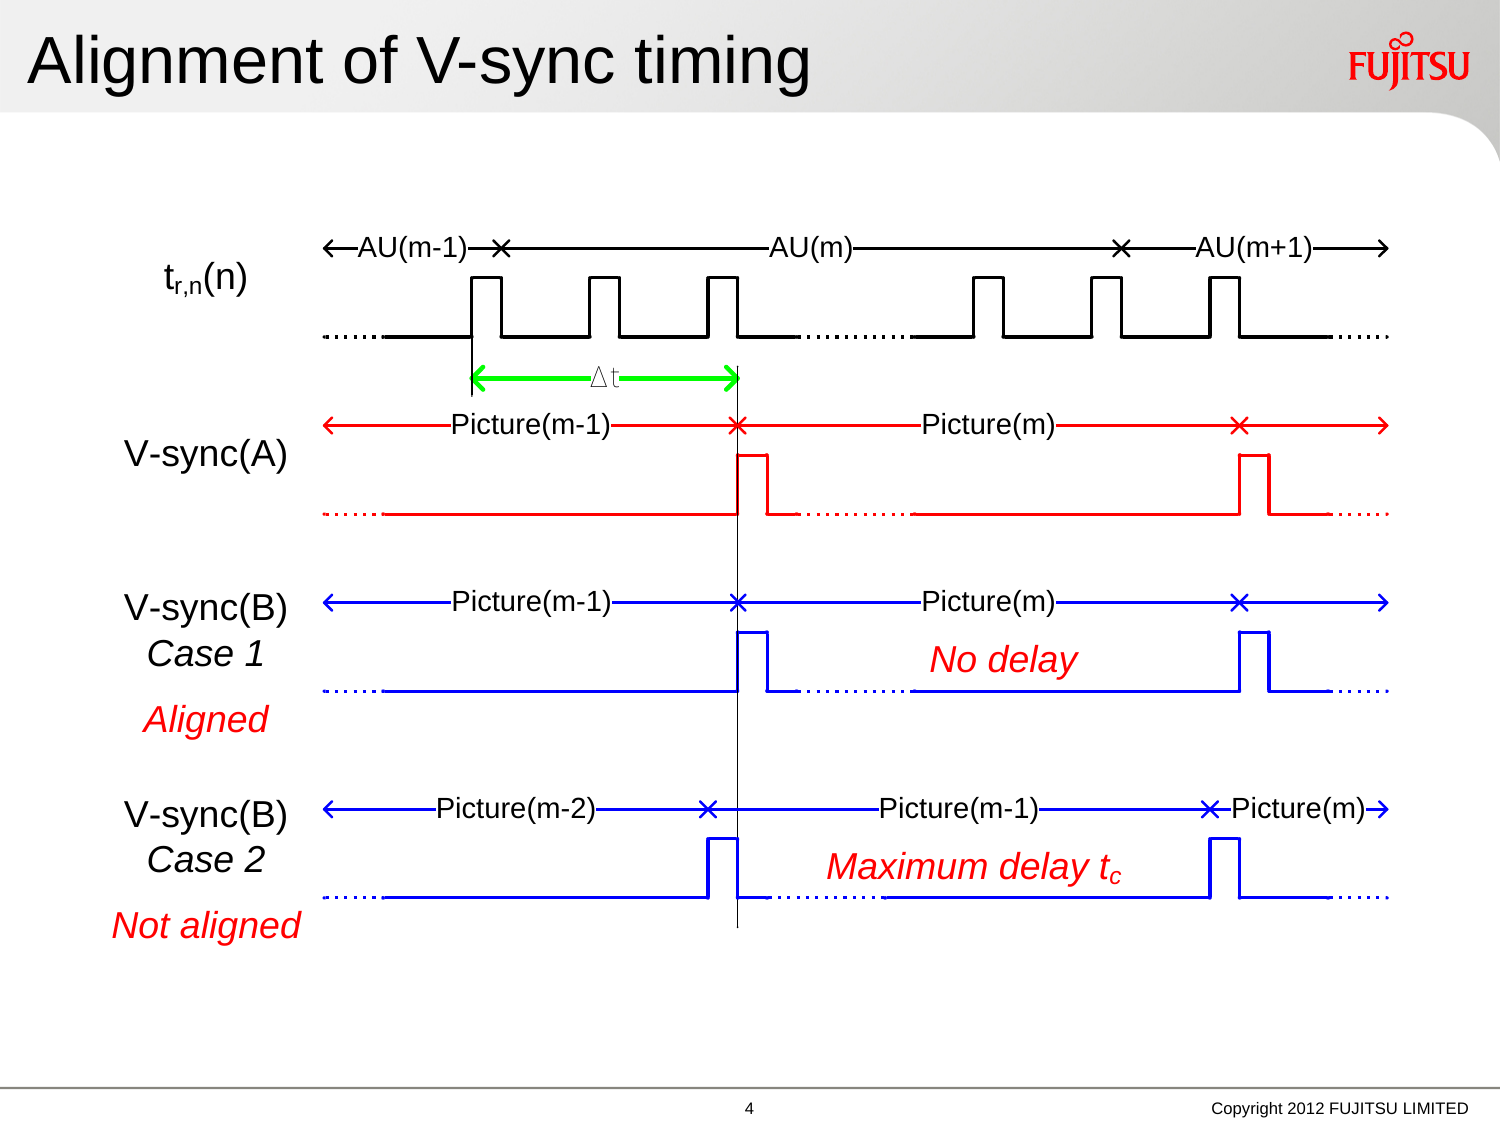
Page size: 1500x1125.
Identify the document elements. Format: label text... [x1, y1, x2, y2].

title Alignment of V-sync timing [27, 0, 1317, 114]
picture [0, 0, 1500, 176]
slide_number 3 [705, 1091, 794, 1125]
footer Copyright 2012 FUJITSU LIMITED [809, 1091, 1470, 1125]
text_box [108, 223, 1392, 953]
